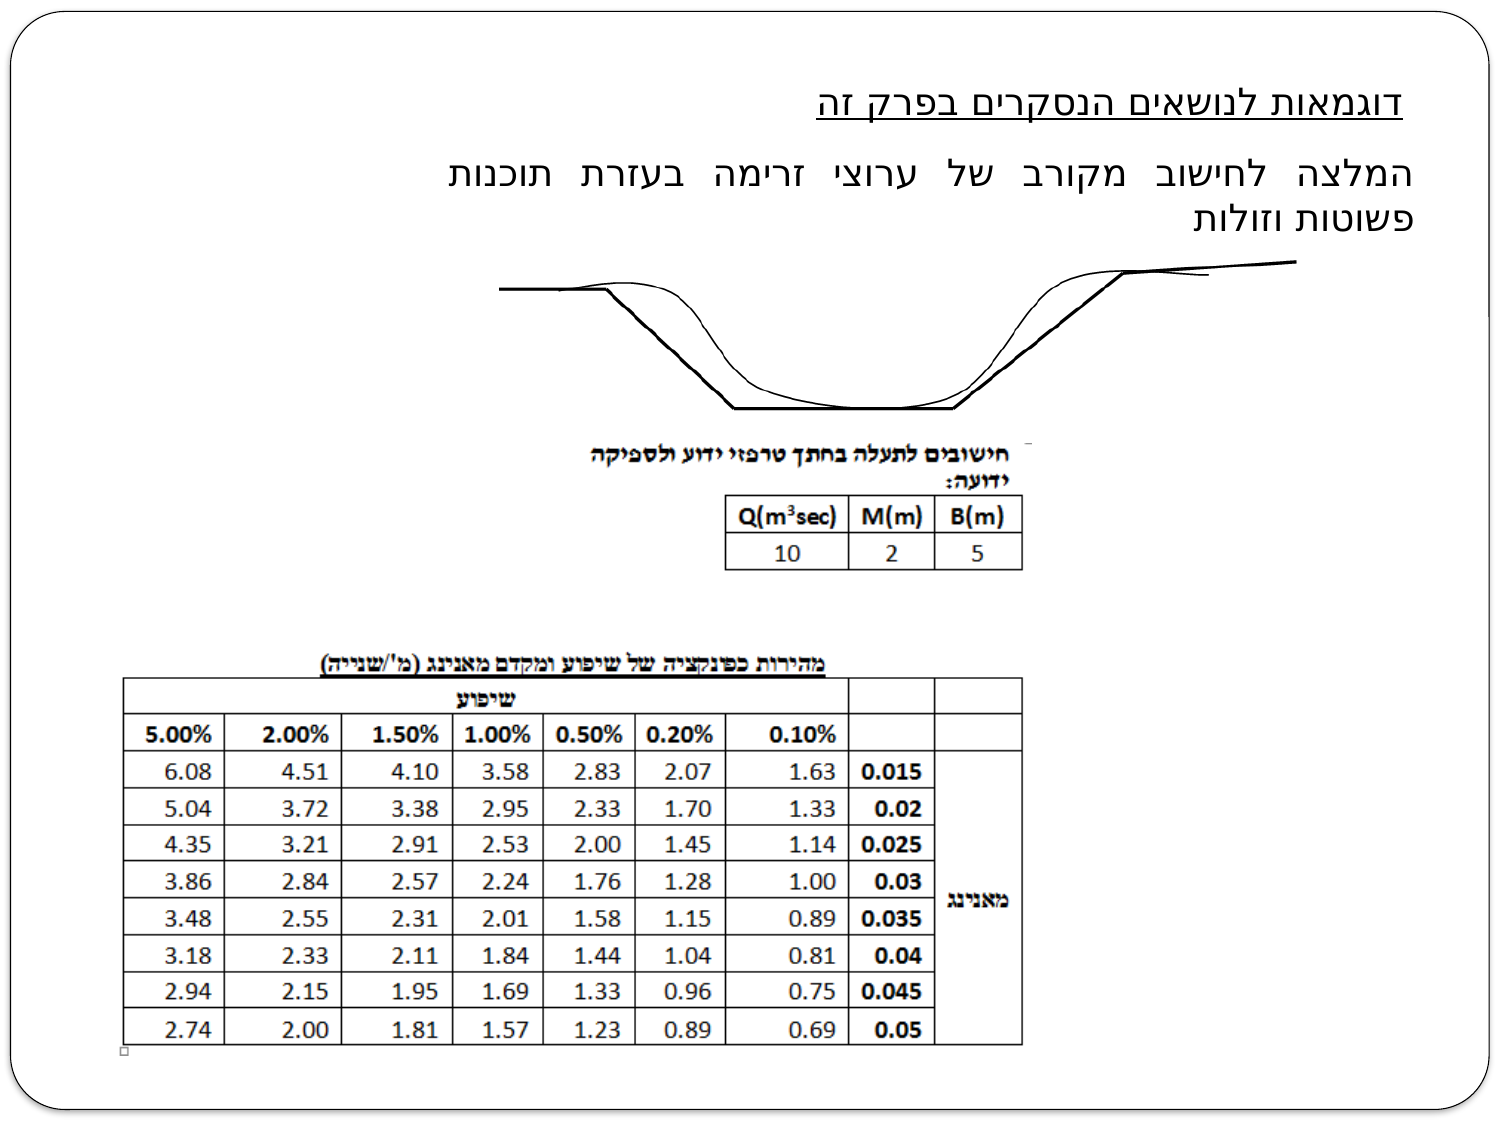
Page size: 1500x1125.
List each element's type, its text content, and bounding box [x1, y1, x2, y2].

text_box המלצה לחישוב מקורב של ערוצי זרימה בעזרת תוכנות פשוטות וזולות [433, 141, 1430, 247]
picture [433, 245, 1307, 439]
picture [116, 443, 1032, 1056]
text_box דוגמאות לנושאים הנסקרים בפרק זה [468, 70, 1418, 130]
